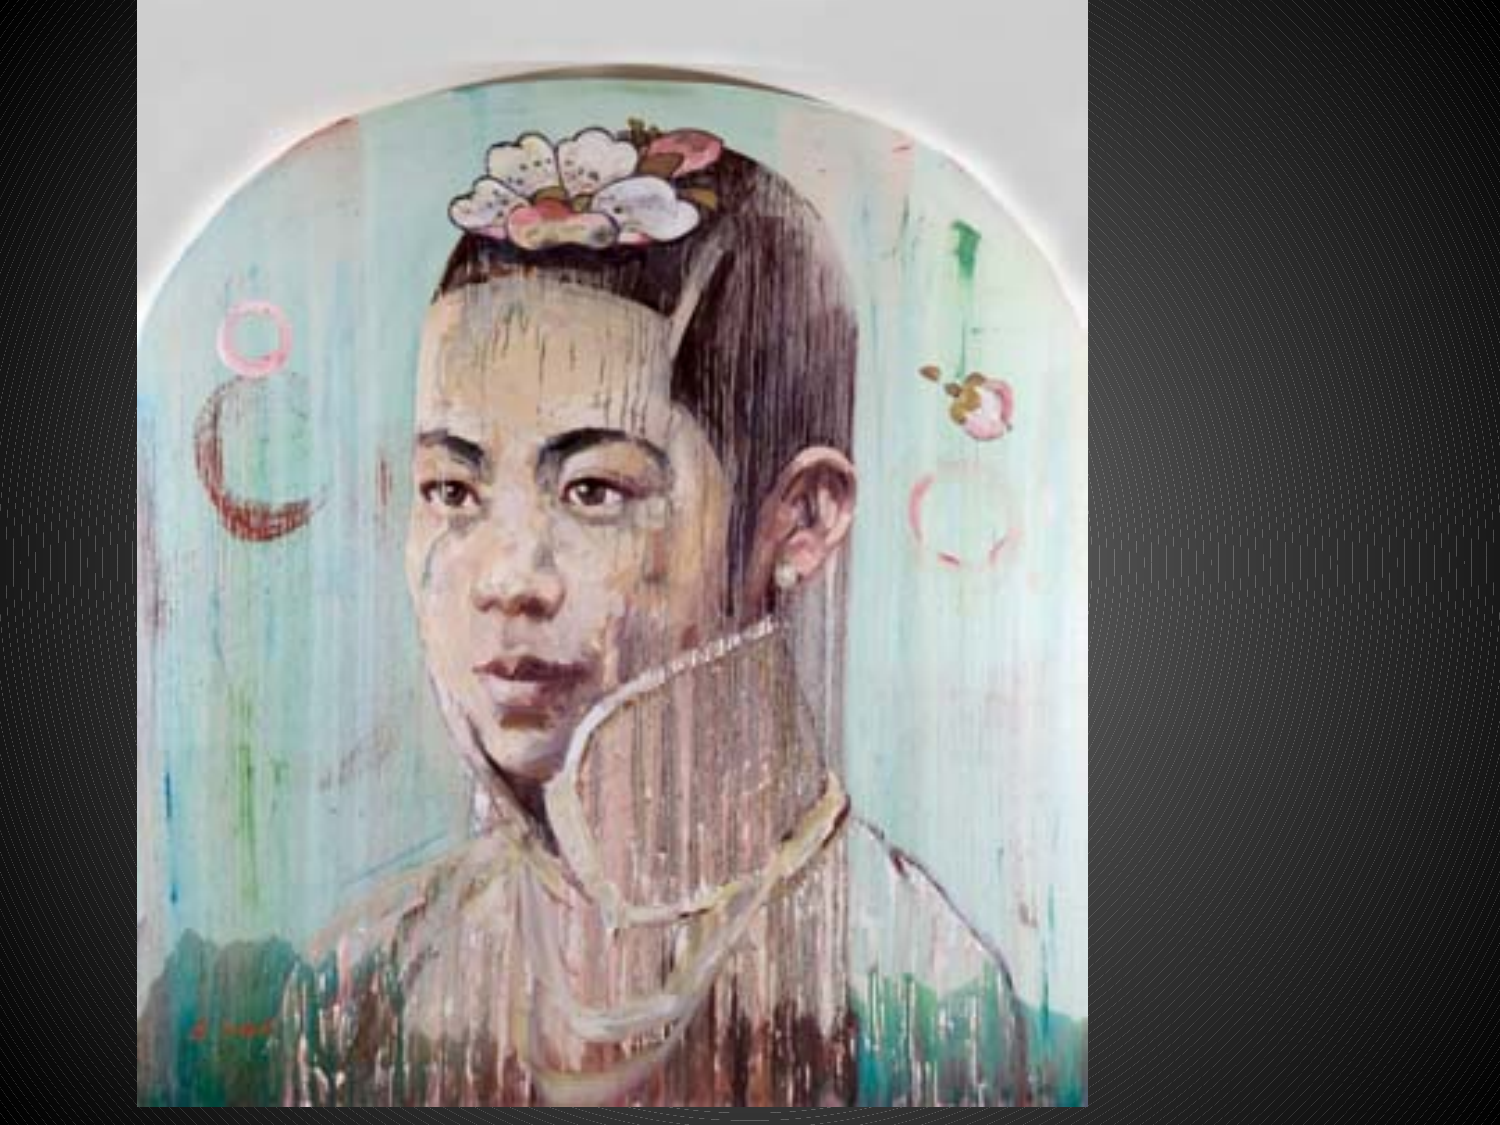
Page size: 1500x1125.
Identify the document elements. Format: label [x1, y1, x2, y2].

picture [137, 0, 1088, 1108]
